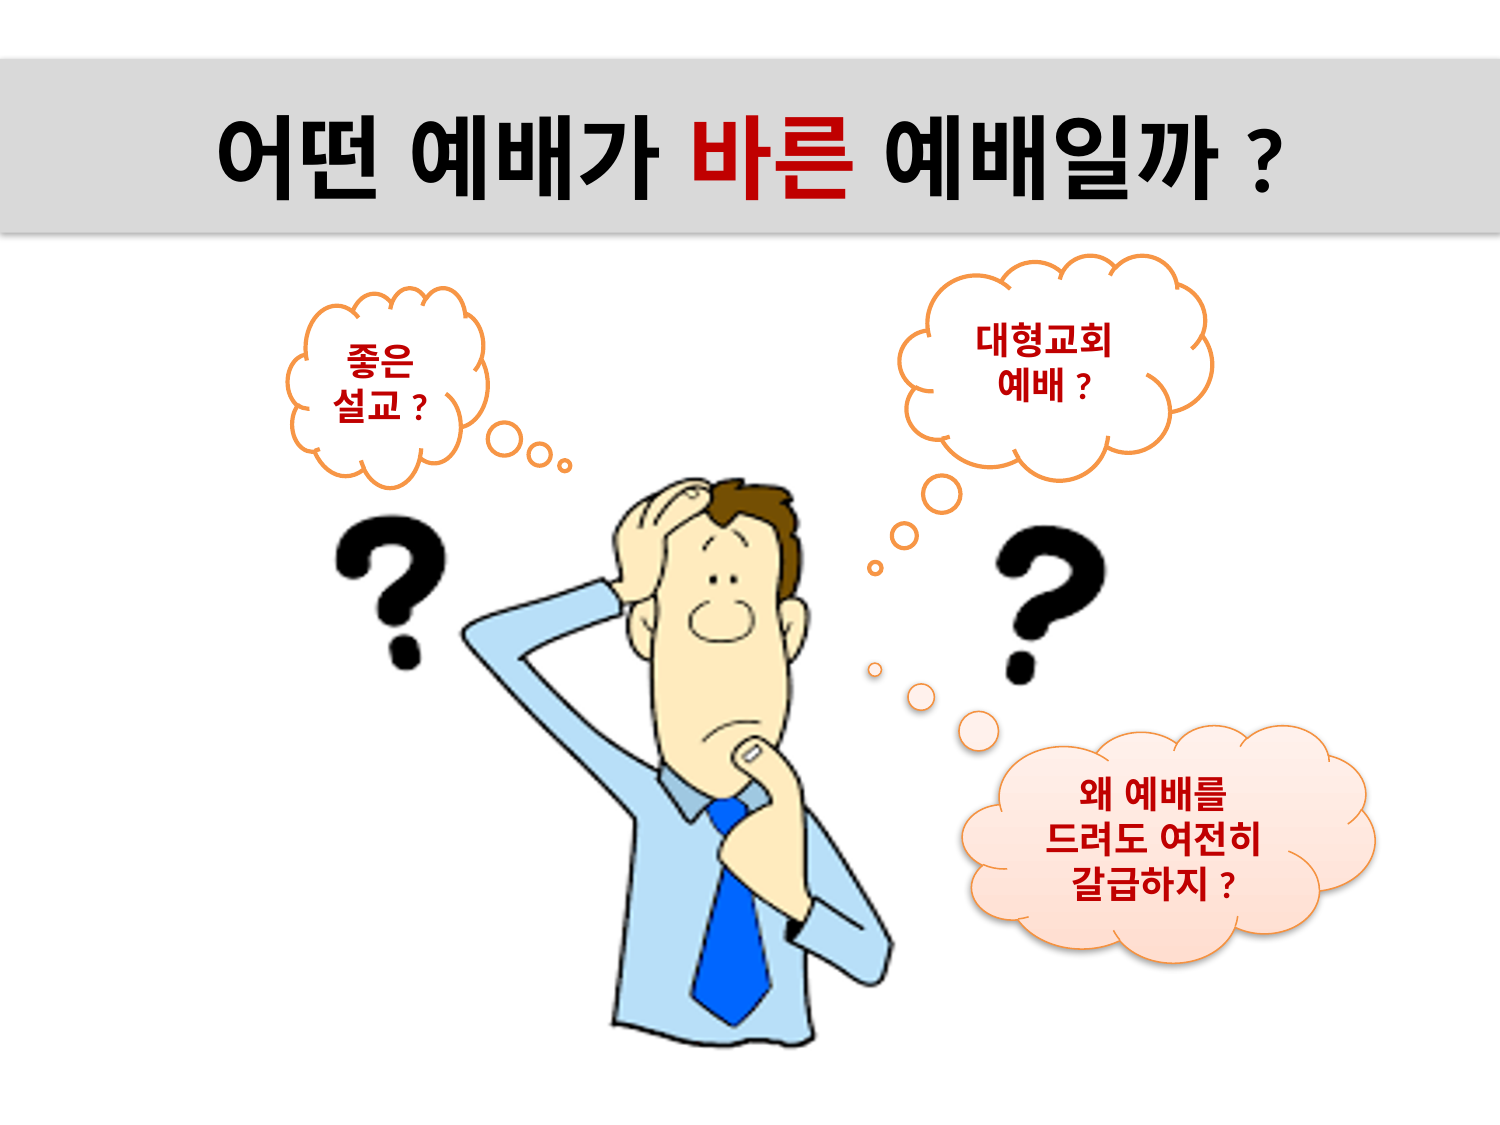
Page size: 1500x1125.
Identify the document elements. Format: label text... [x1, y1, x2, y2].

text_box 대형교회 예배? [897, 253, 1215, 455]
text_box 왜 예배를 드려도 여전히 갈급하지? [1129, 724, 1376, 965]
text_box 좋은 설교? [285, 286, 490, 454]
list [312, 424, 1125, 1071]
text_box [0, 58, 1500, 233]
title 어떤 예배가 바른 예배일까? [75, 62, 1425, 250]
